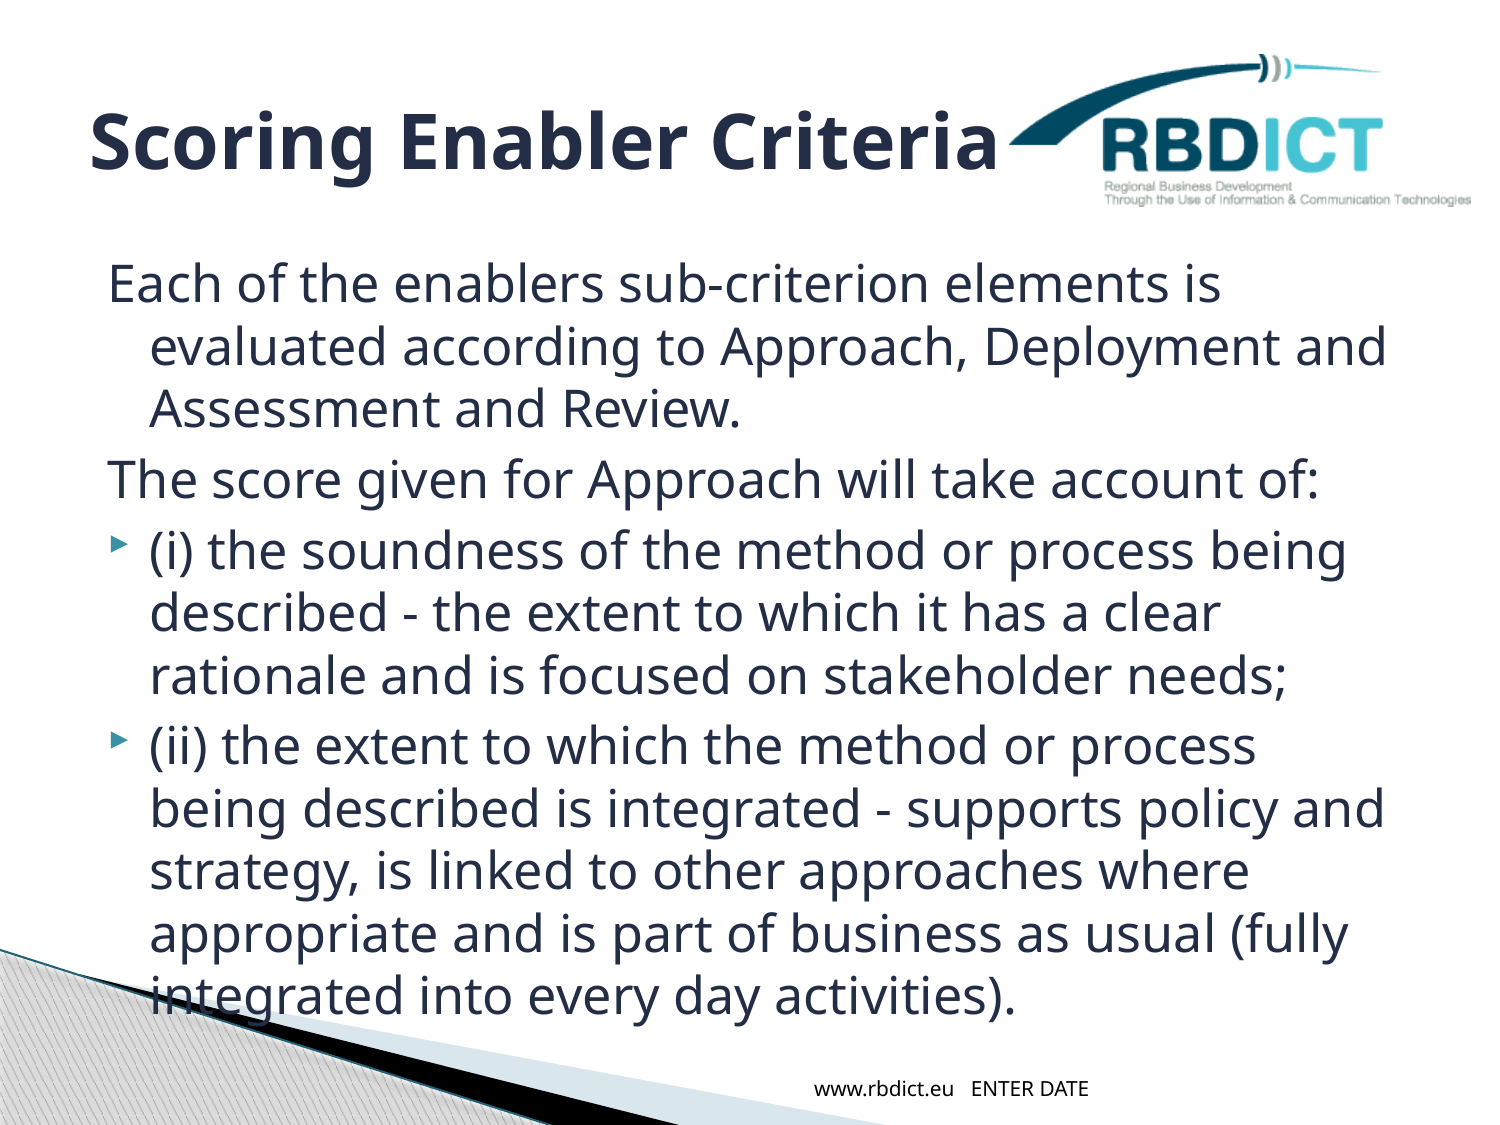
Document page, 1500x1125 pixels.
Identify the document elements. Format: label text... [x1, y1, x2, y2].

list Each of the enablers sub-criterion elements is evaluated according to Approach, Deployment and Assessment and Review. The score given for Approach will take account of: (i) the soundness of the method or process being described - the extent to which it has a clear rationale and is focused on stakeholder needs; (ii) the extent to which the method or process being described is integrated - supports policy and strategy, is linked to other approaches where appropriate and is part of business as usual (fully integrated into every day activities). [74, 242, 1426, 986]
picture [1425, 54, 1471, 207]
title Scoring Enabler Criteria [75, 45, 1425, 233]
footer www.rbdict.eu ENTER DATE [718, 1051, 1105, 1112]
